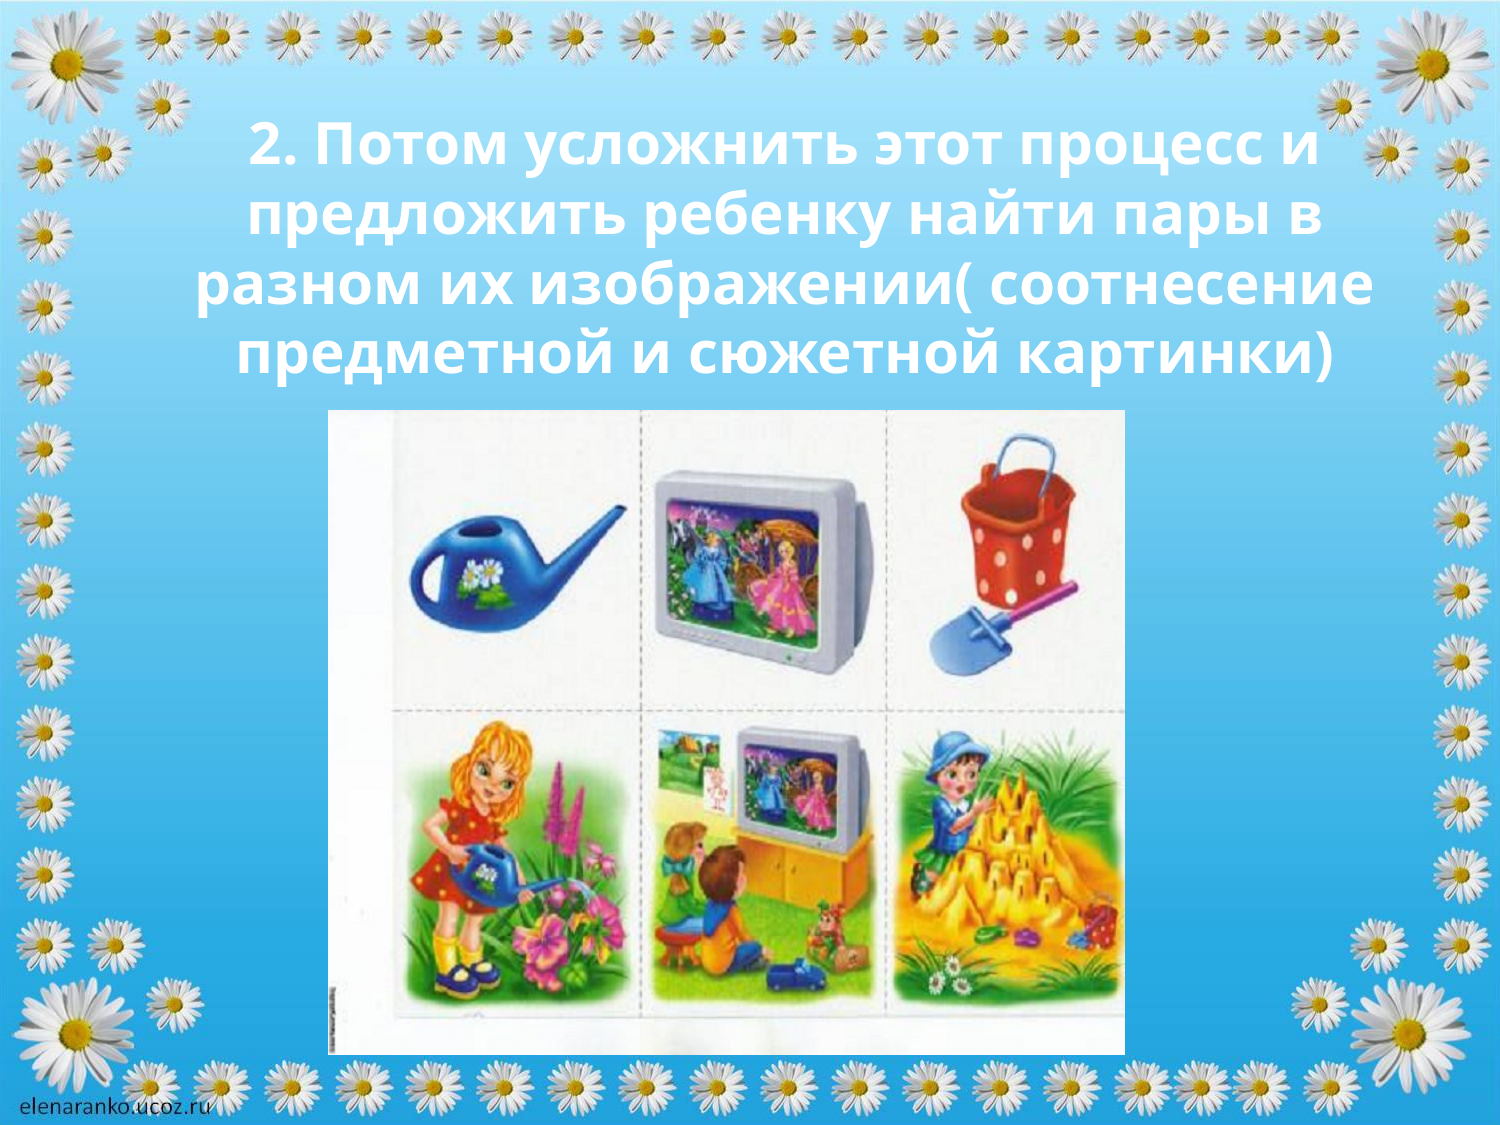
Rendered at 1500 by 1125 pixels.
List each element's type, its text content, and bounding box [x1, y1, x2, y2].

title 2. Потом усложнить этот процесс и предложить ребенку найти пары в разном их изображении( соотнесение предметной и сюжетной картинки) [152, 93, 1418, 258]
picture [0, 0, 1500, 1125]
